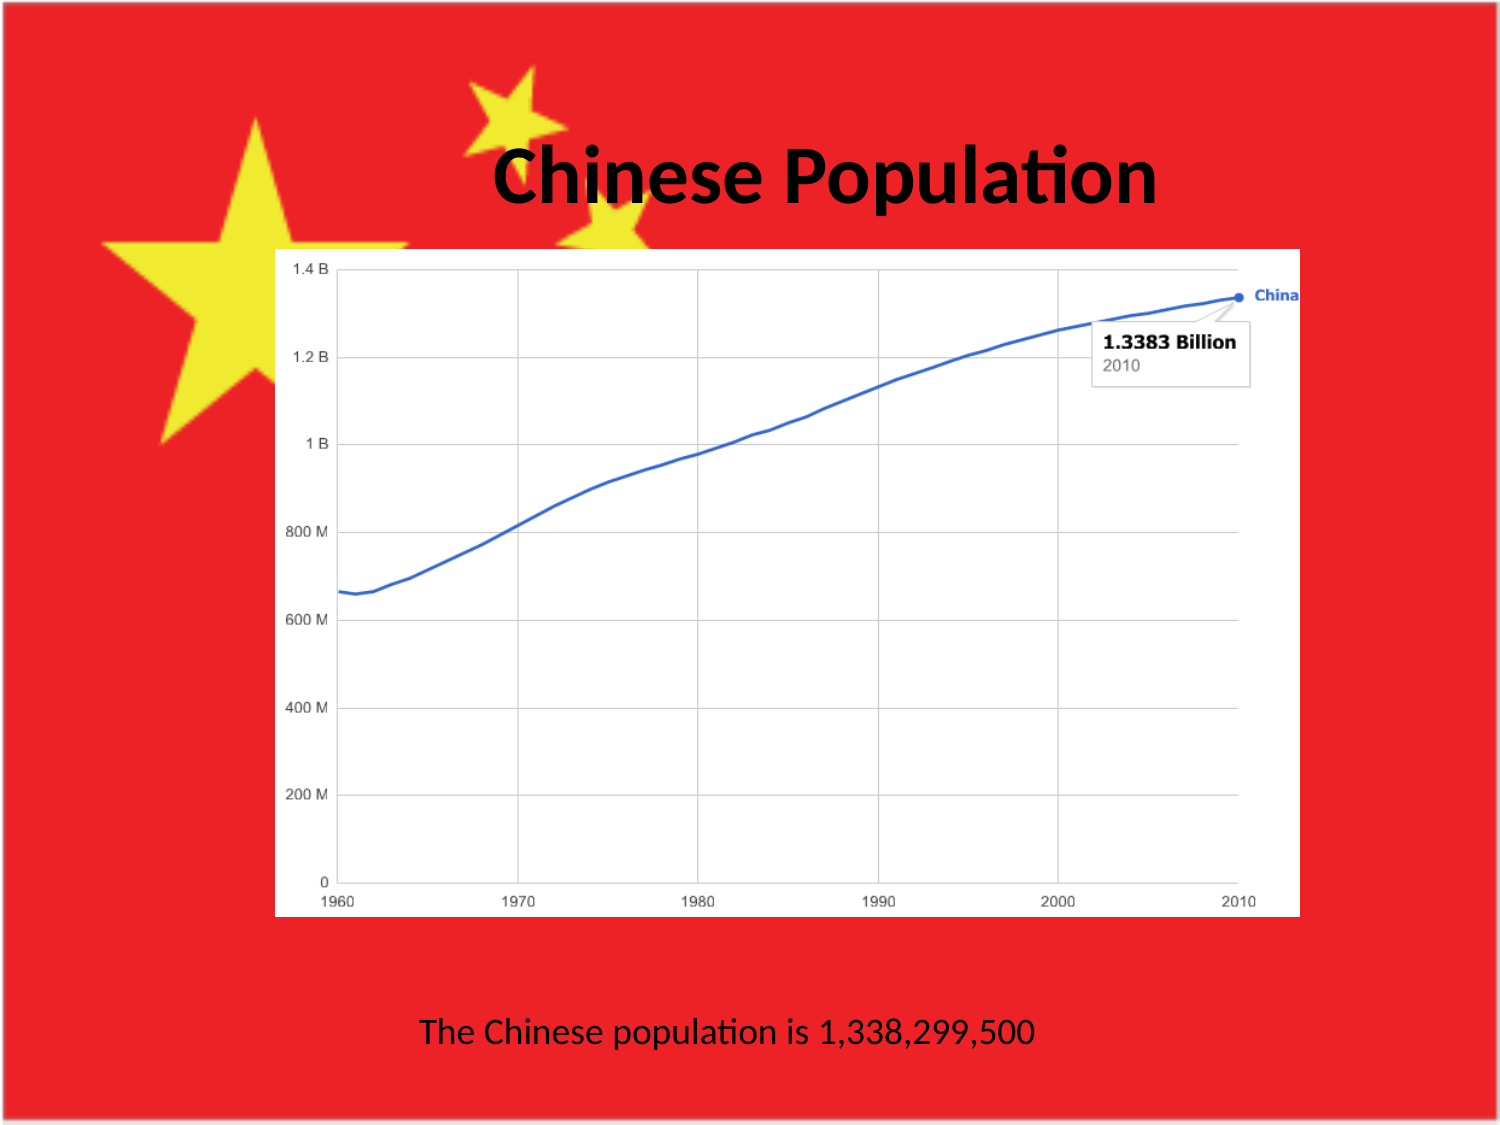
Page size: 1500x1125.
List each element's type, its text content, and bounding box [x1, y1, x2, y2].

text_box The Chinese population is 1,338,299,500 [403, 999, 1052, 1060]
picture [0, 0, 1500, 1125]
text_box Chinese Population [478, 112, 1175, 228]
